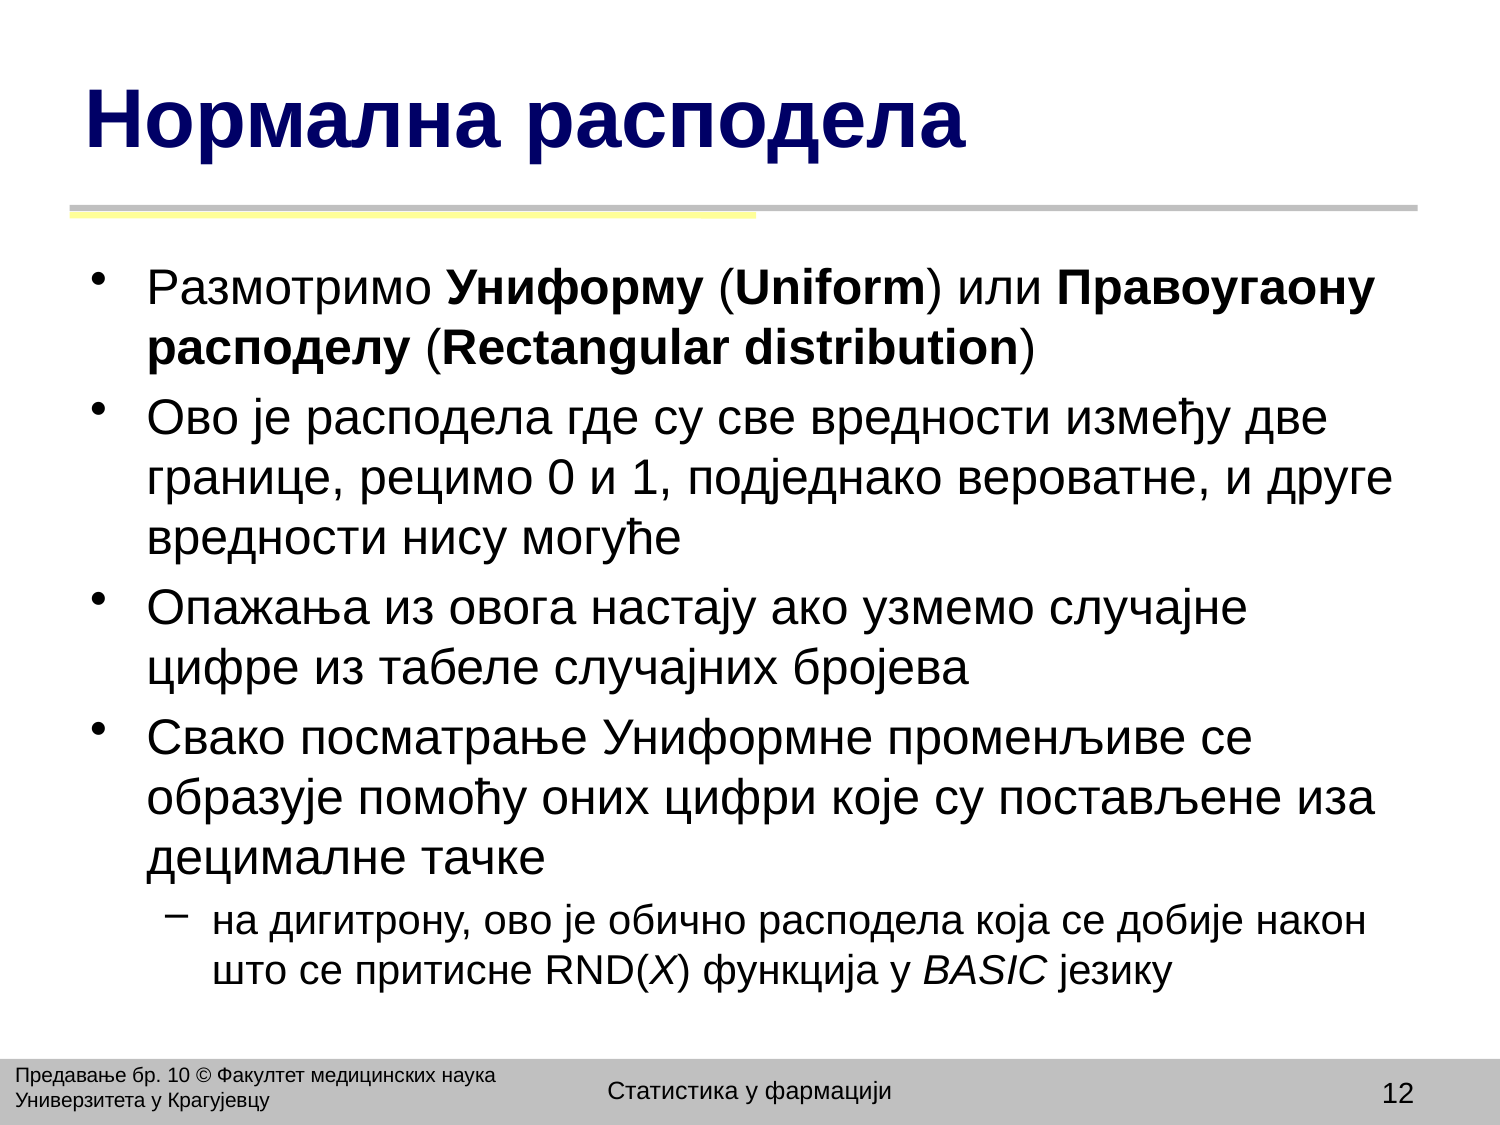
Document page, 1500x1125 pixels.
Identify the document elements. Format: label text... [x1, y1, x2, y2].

slide_number Предавање бр. 10 © Факултет медицинских наука Универзитета у Крагујевцу [0, 1053, 622, 1108]
slide_number 12 [1079, 1066, 1430, 1125]
list Размотримо Униформу (Uniform) или Правоугаону расподелу (Rectangular distribution) Ово је расподела где су све вредности између две границе, рецимо 0 и 1, подједнако вероватне, и друге вредности нису могуће Опажања из овога настају ако узмемо случајне цифре из табеле случајних бројева Свако посматрање Униформне променљиве се образује помоћу оних цифри које су постављене иза децималне тачке на дигитрону, ово је обично расподела која се добије након што се притисне RND(X) функција у BАSIC језику [74, 246, 1426, 1023]
title Нормална расподела [69, 19, 1426, 208]
footer Статистика у фармацији [512, 1066, 988, 1125]
